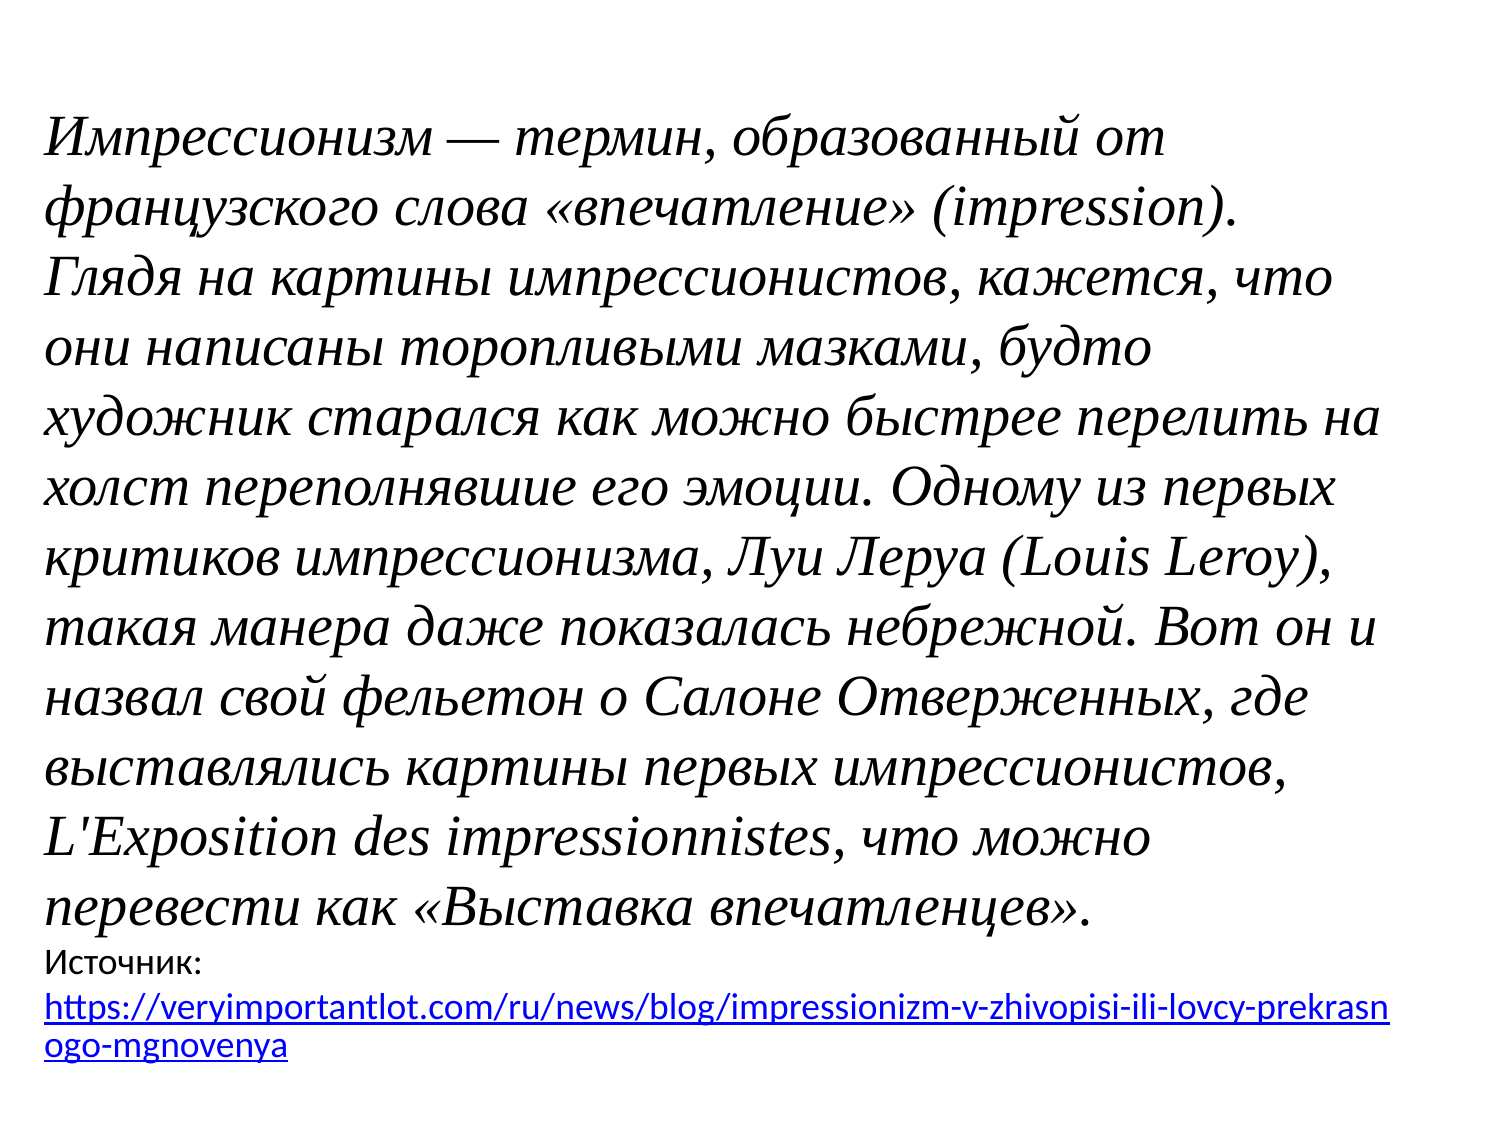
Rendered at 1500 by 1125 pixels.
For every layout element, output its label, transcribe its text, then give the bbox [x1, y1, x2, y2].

text_box Импрессионизм — термин, образованный от французского слова «впечатление» (impression). Глядя на картины импрессионистов, кажется, что они написаны торопливыми мазками, будто художник старался как можно быстрее перелить на холст переполнявшие его эмоции. Одному из первых критиков импрессионизма, Луи Леруа (Louis Leroy), такая манера даже показалась небрежной. Вот он и назвал свой фельетон о Салоне Отверженных, где выставлялись картины первых импрессионистов, L'Exposition des impressionnistes, что можно перевести как «Выставка впечатленцев». Источник: https://veryimportantlot.com/ru/news/blog/impressionizm-v-zhivopisi-ili-lovcy-prekrasnogo-mgnovenya [29, 89, 1406, 1035]
